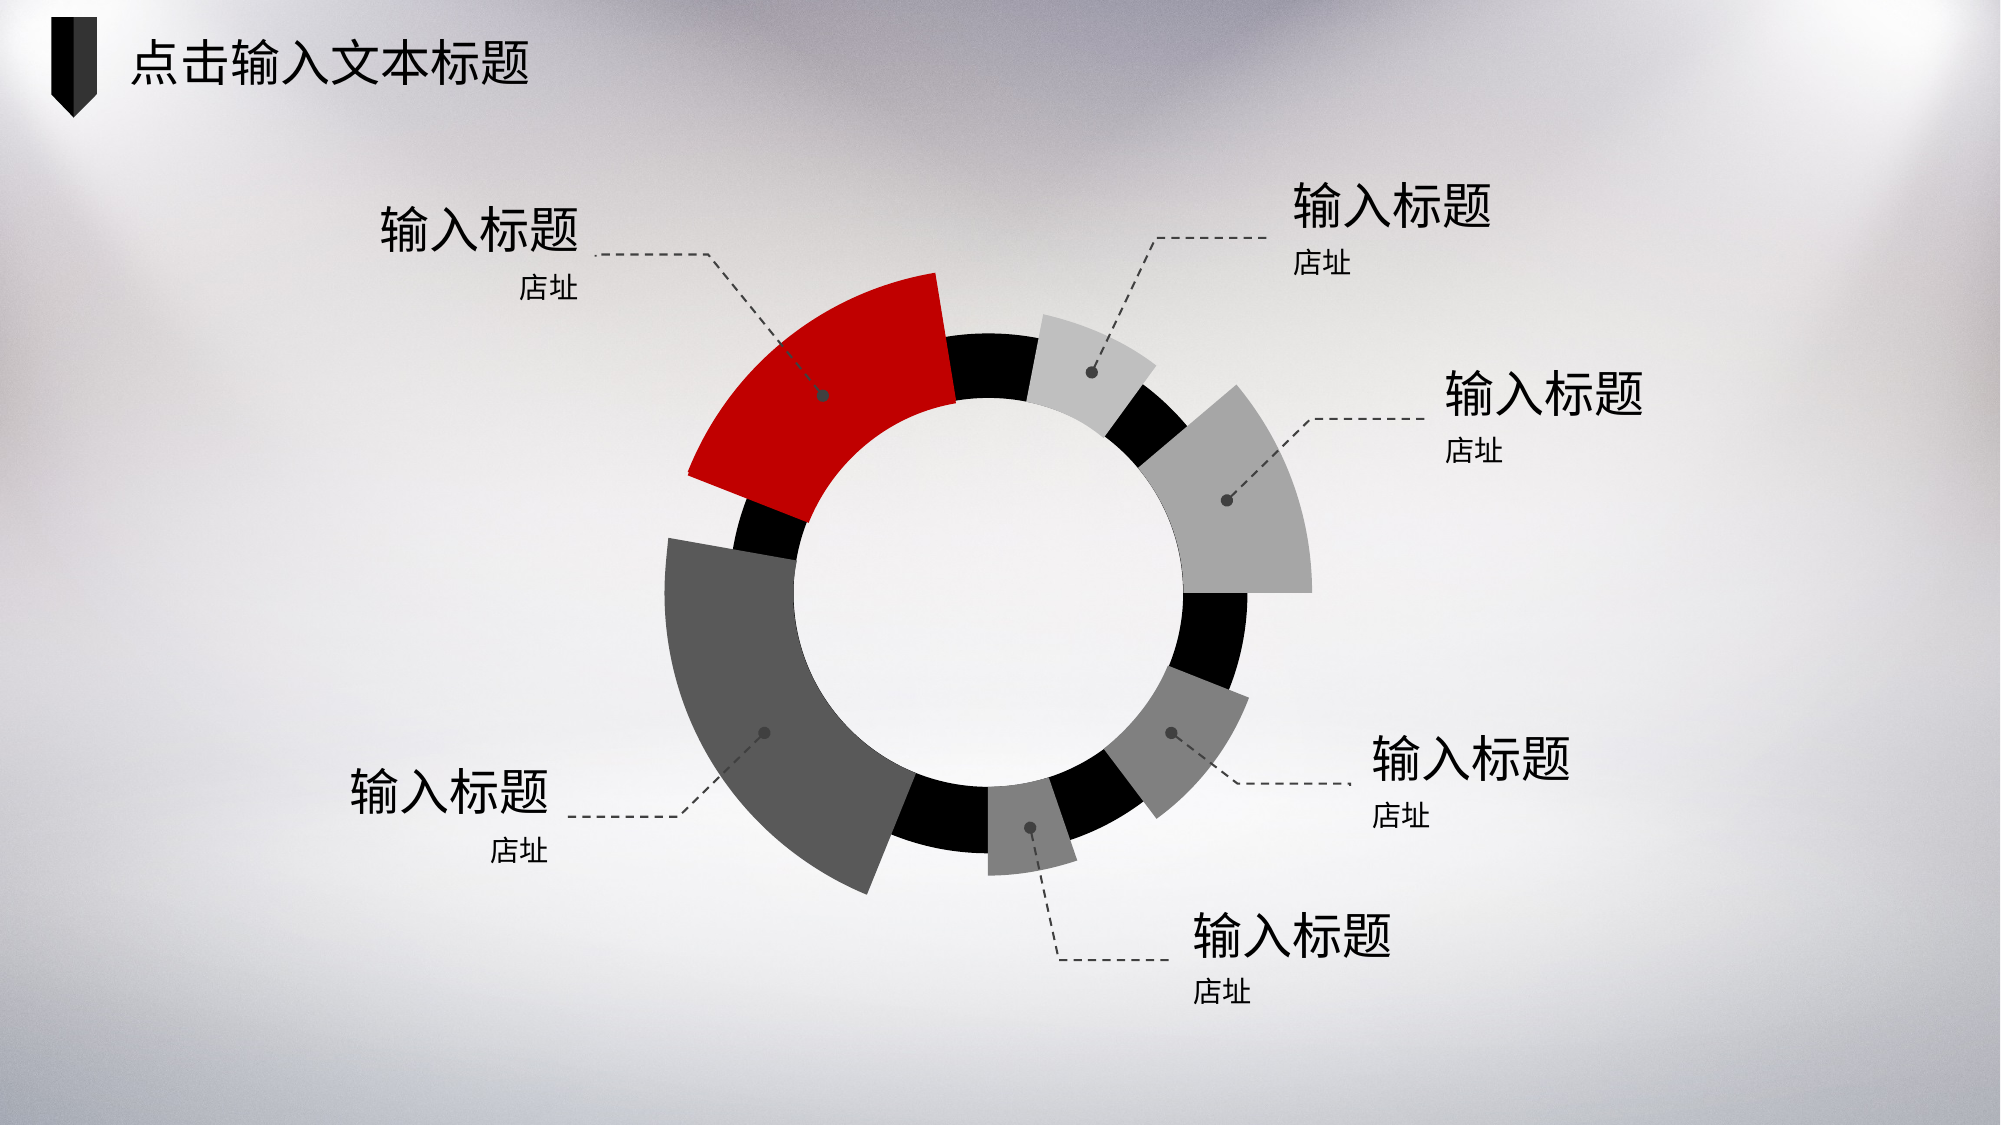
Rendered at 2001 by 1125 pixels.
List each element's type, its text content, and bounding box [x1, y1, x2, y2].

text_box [1226, 355, 1825, 511]
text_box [664, 272, 1313, 895]
text_box [73, 17, 97, 118]
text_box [1171, 720, 1751, 876]
text_box [51, 17, 73, 117]
text_box 点击输入文本标题 [115, 24, 545, 99]
picture [0, 0, 2001, 1125]
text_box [1091, 167, 1673, 373]
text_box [187, 190, 823, 396]
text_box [1030, 827, 1573, 1052]
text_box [158, 732, 765, 911]
